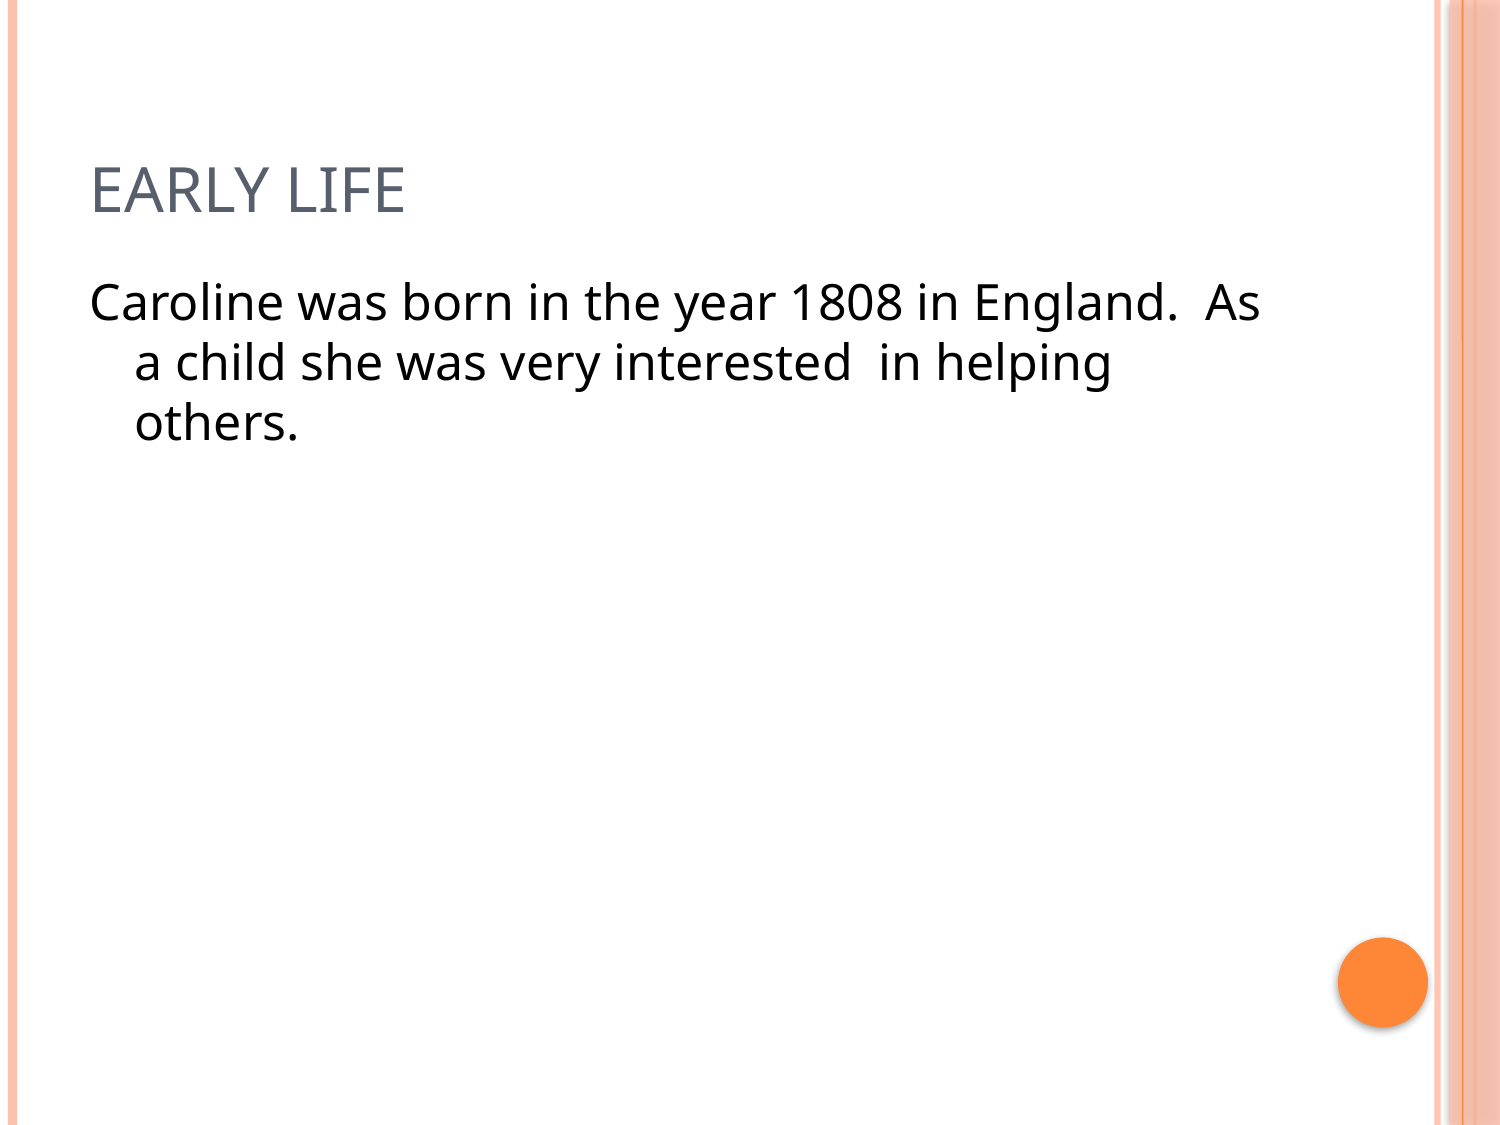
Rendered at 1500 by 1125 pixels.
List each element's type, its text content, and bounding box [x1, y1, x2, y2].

list Caroline was born in the year 1808 in England. As a child she was very interested in helping others. [75, 262, 1300, 1062]
title Early Life [75, 45, 1300, 233]
